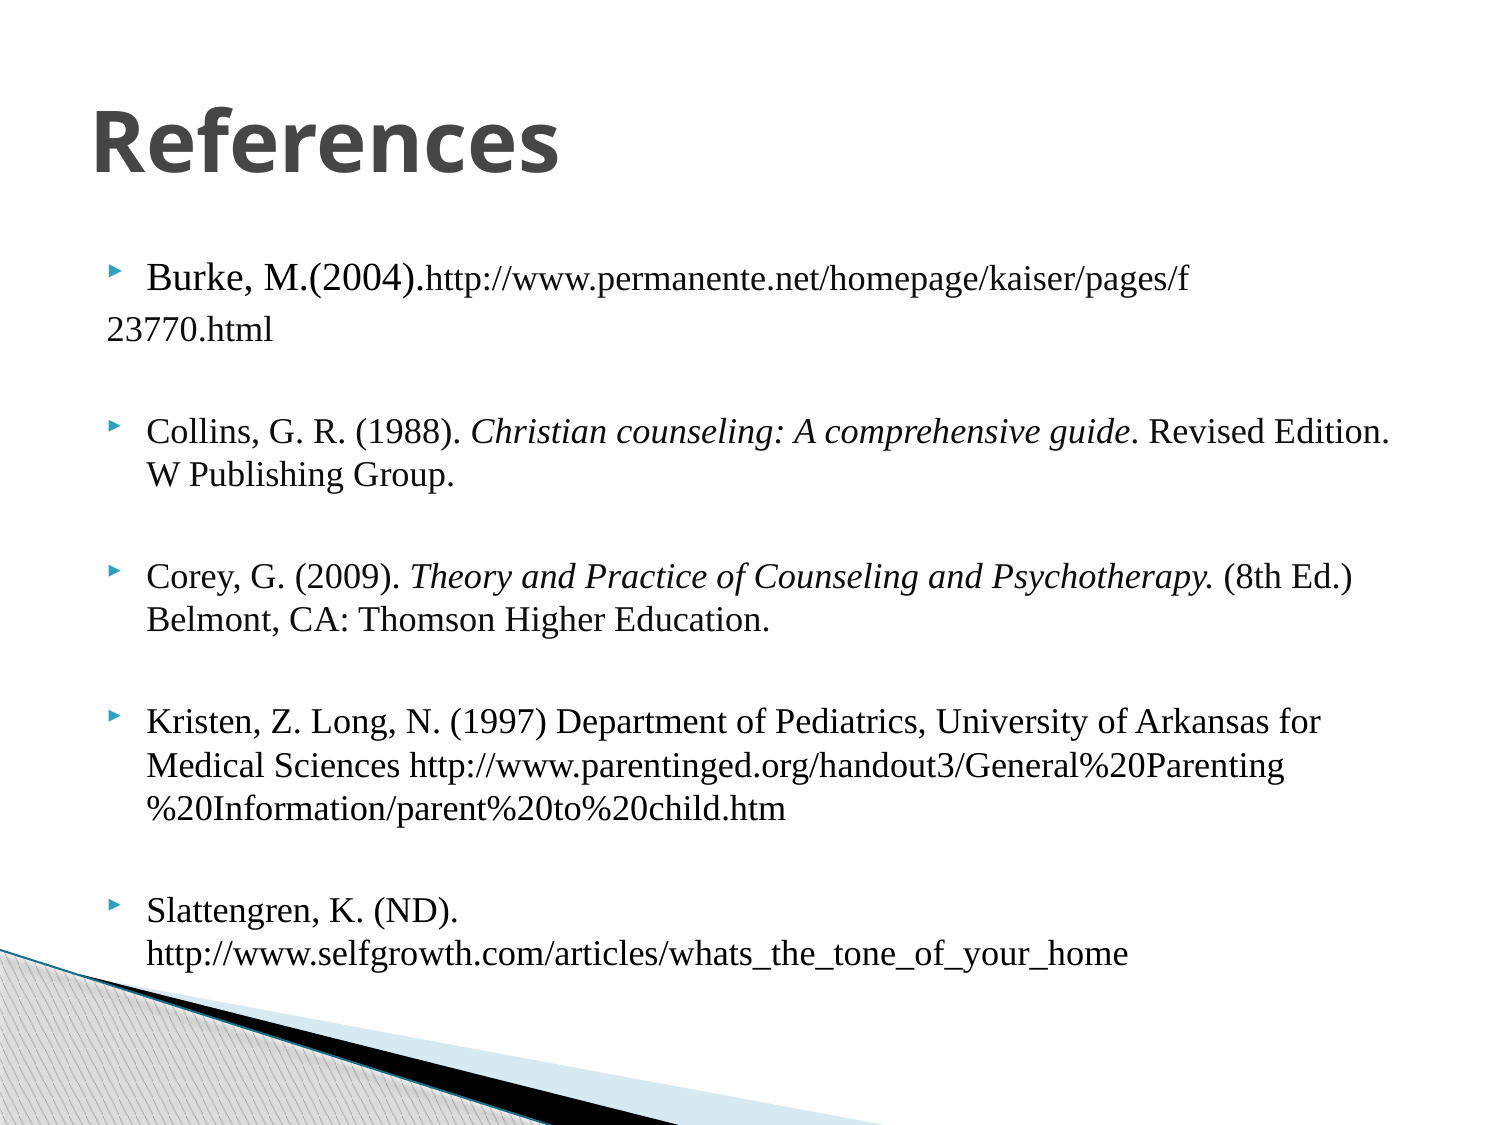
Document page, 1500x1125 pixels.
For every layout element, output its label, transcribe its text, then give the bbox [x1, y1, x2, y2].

list Burke, M.(2004).http://www.permanente.net/homepage/kaiser/pages/f 23770.html Collins, G. R. (1988). Christian counseling: A comprehensive guide. Revised Edition. W Publishing Group. Corey, G. (2009). Theory and Practice of Counseling and Psychotherapy. (8th Ed.) Belmont, CA: Thomson Higher Education. Kristen, Z. Long, N. (1997) Department of Pediatrics, University of Arkansas for Medical Sciences http://www.parentinged.org/handout3/General%20Parenting%20Information/parent%20to%20child.htm Slattengren, K. (ND). http://www.selfgrowth.com/articles/whats_the_tone_of_your_home [75, 243, 1425, 986]
title References [75, 45, 1425, 233]
